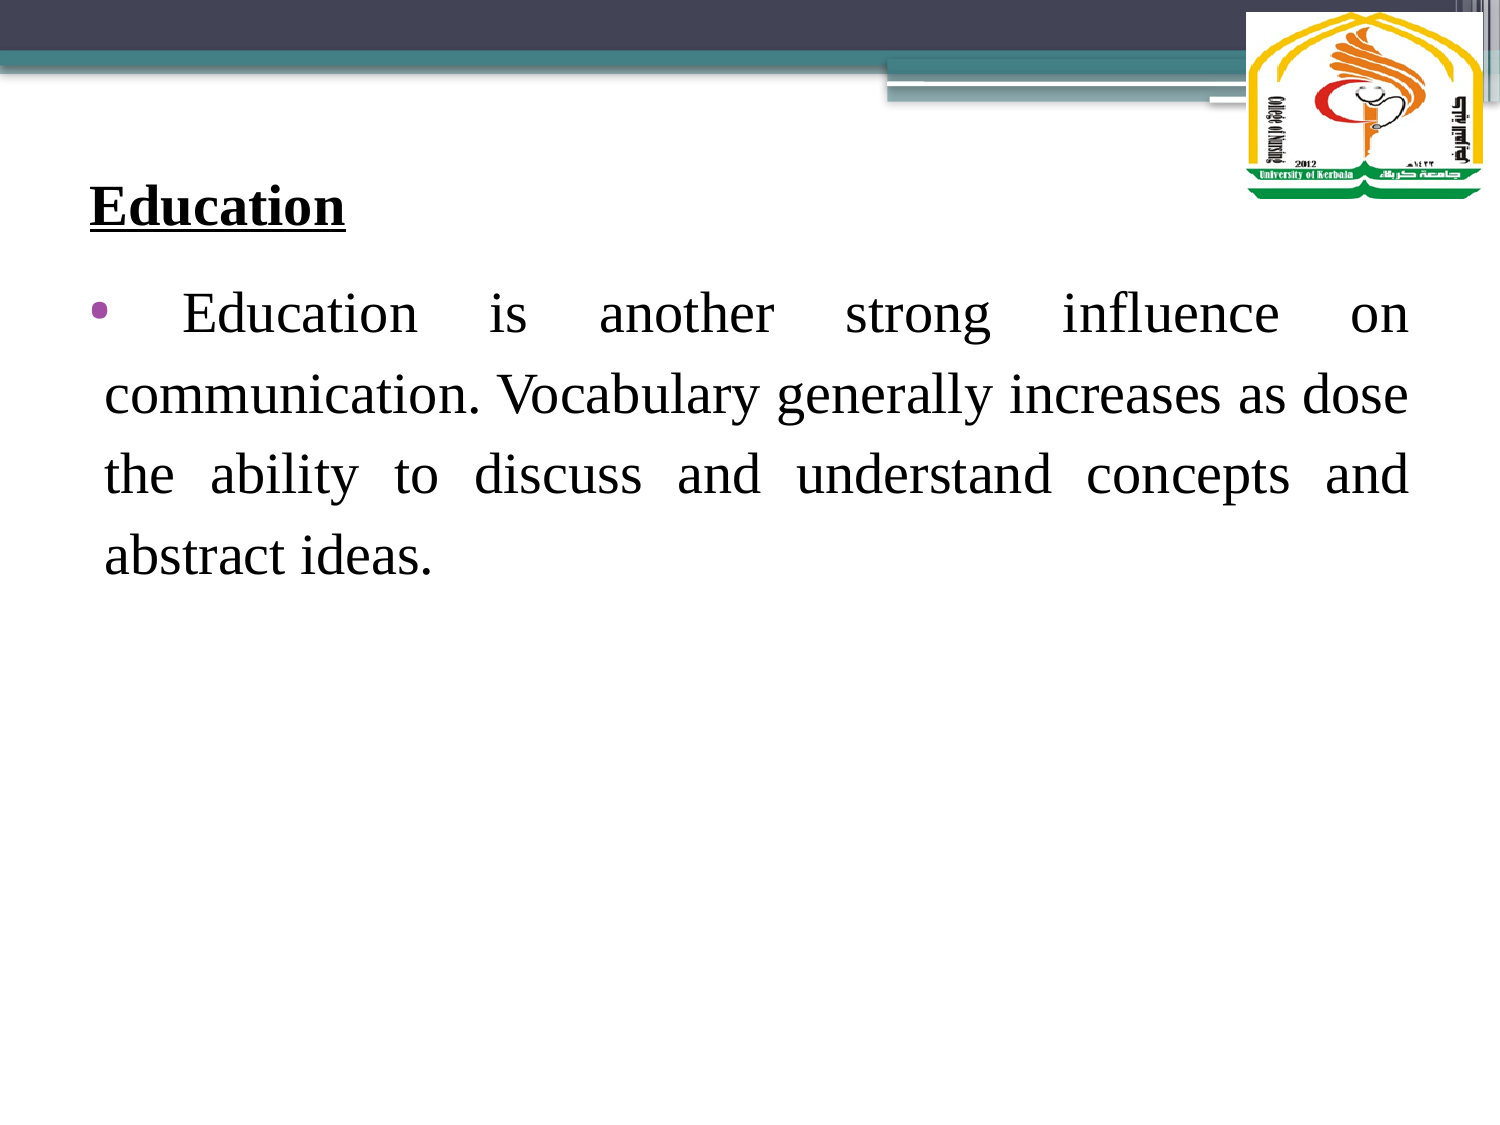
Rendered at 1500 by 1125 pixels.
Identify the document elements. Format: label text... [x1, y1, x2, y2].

picture [1245, 12, 1483, 199]
list Education Education is another strong influence on communication. Vocabulary generally increases as dose the ability to discuss and understand concepts and abstract ideas. [75, 149, 1425, 1005]
